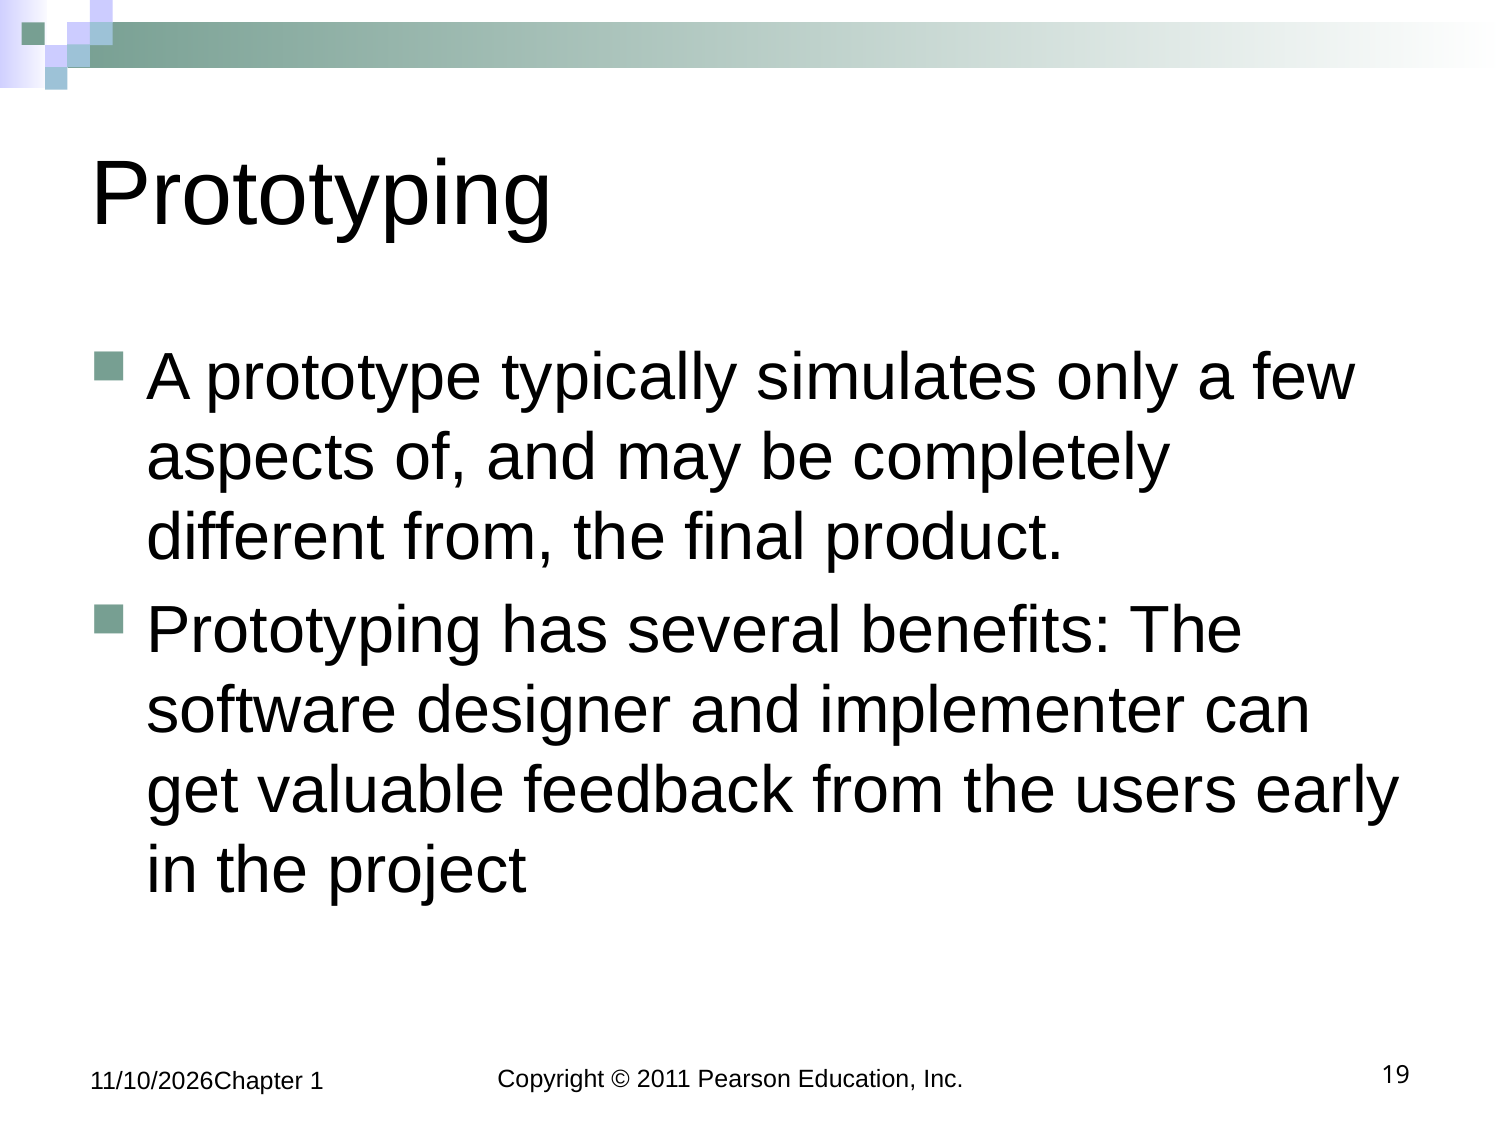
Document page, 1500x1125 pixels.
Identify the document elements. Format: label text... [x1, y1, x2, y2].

list A prototype typically simulates only a few aspects of, and may be completely different from, the final product. Prototyping has several benefits: The software designer and implementer can get valuable feedback from the users early in the project [75, 324, 1425, 963]
title Prototyping [75, 75, 1425, 300]
footer Copyright © 2011 Pearson Education, Inc. [426, 1024, 1074, 1101]
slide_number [74, 1024, 426, 1103]
slide_number 19 [1074, 1024, 1426, 1101]
